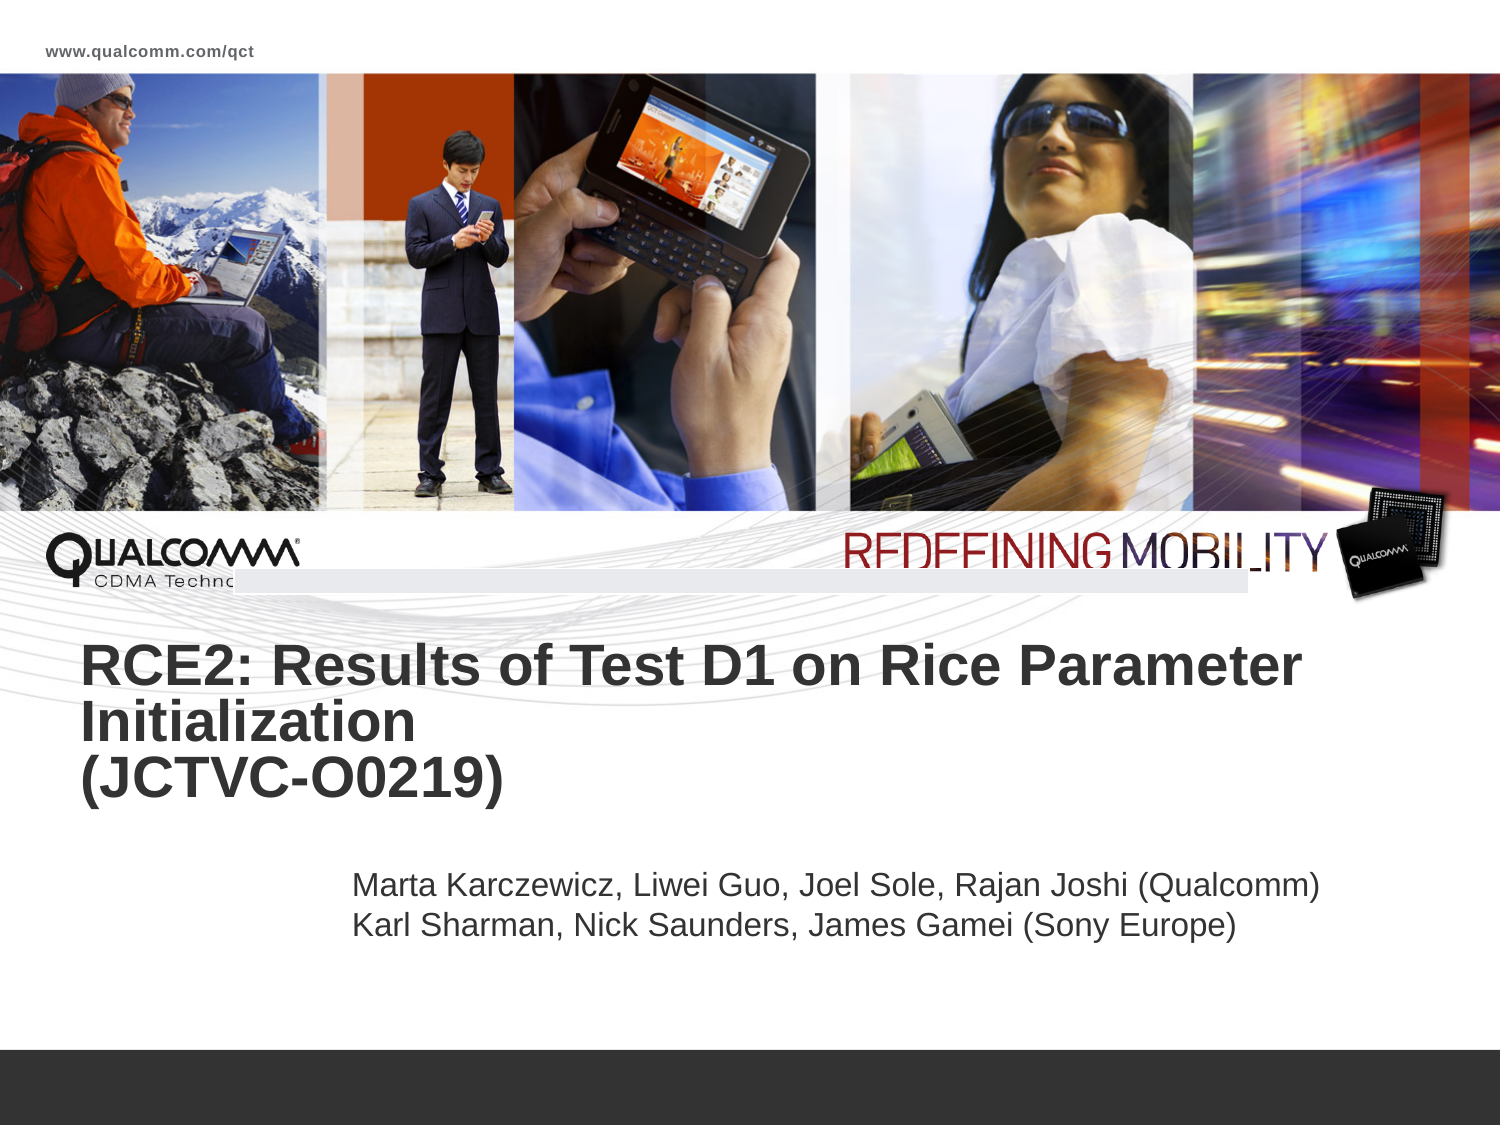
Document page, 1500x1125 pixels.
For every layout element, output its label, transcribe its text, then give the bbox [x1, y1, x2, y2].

title RCE2: Results of Test D1 on Rice Parameter Initialization (JCTVC-O0219) [65, 624, 1500, 817]
picture [30, 1048, 372, 1052]
picture [0, 12, 1500, 744]
subtitle Marta Karczewicz, Liwei Guo, Joel Sole, Rajan Joshi (Qualcomm) Karl Sharman, Nick Saunders, James Gamei (Sony Europe) [336, 855, 1452, 958]
table_header [235, 569, 1248, 593]
